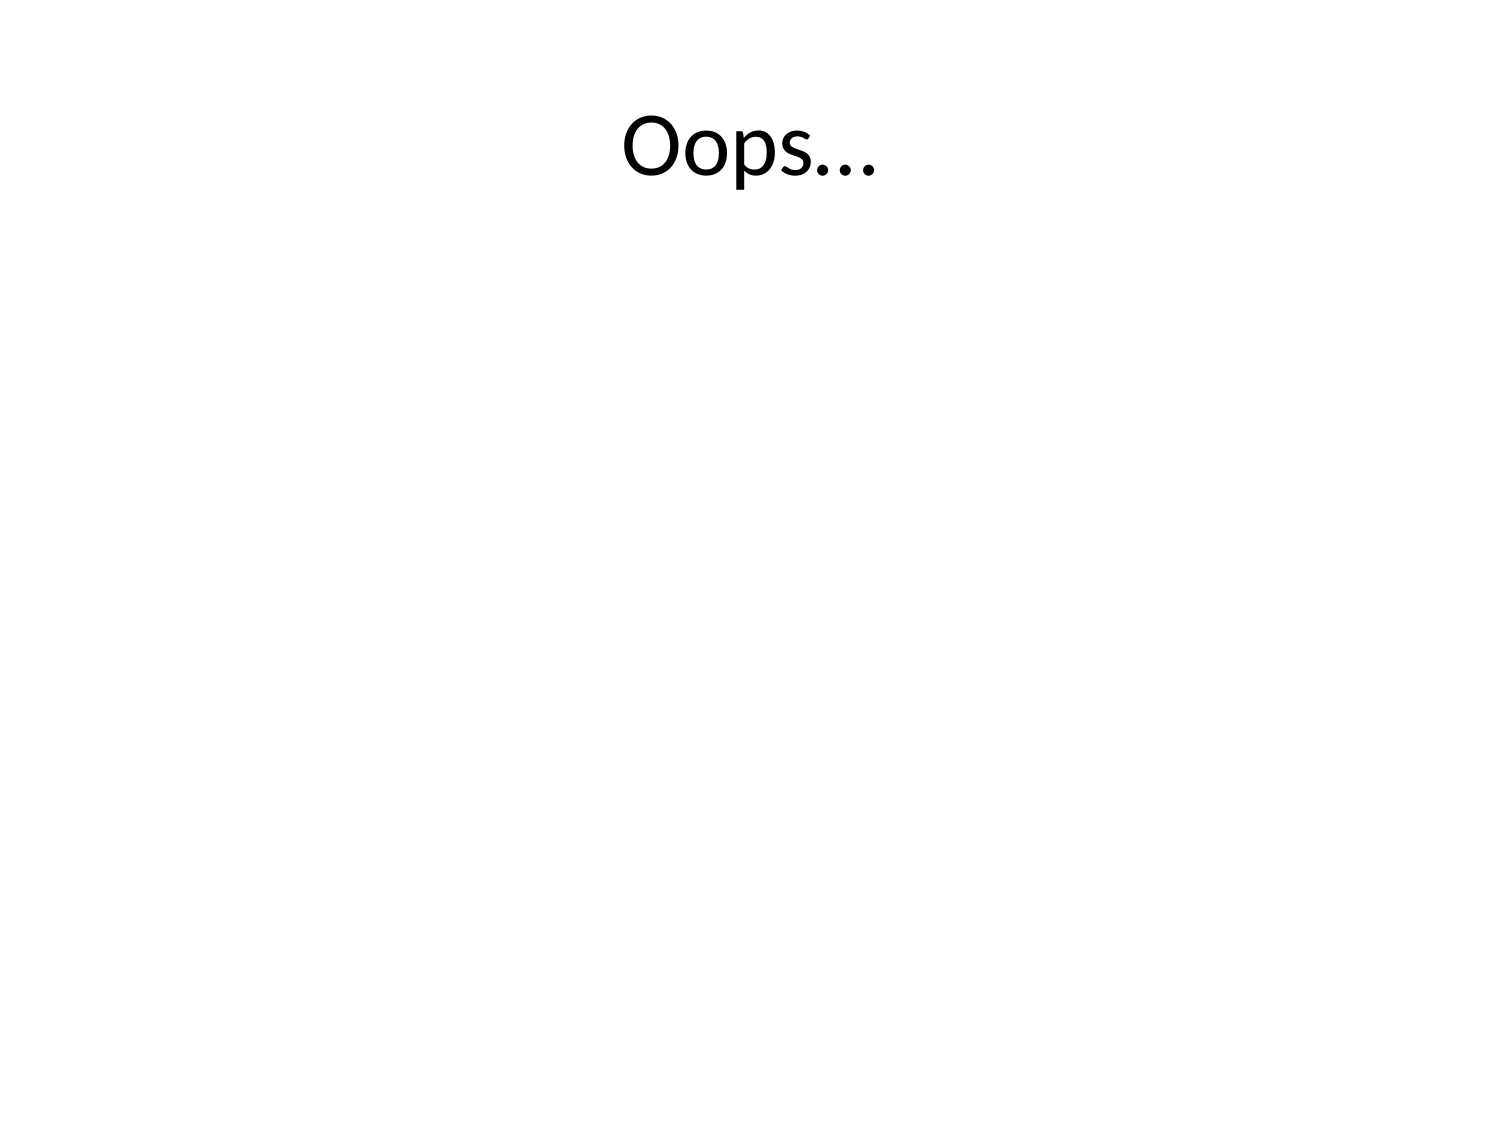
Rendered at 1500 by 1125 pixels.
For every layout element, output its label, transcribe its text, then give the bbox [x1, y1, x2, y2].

title Oops… [75, 45, 1425, 233]
